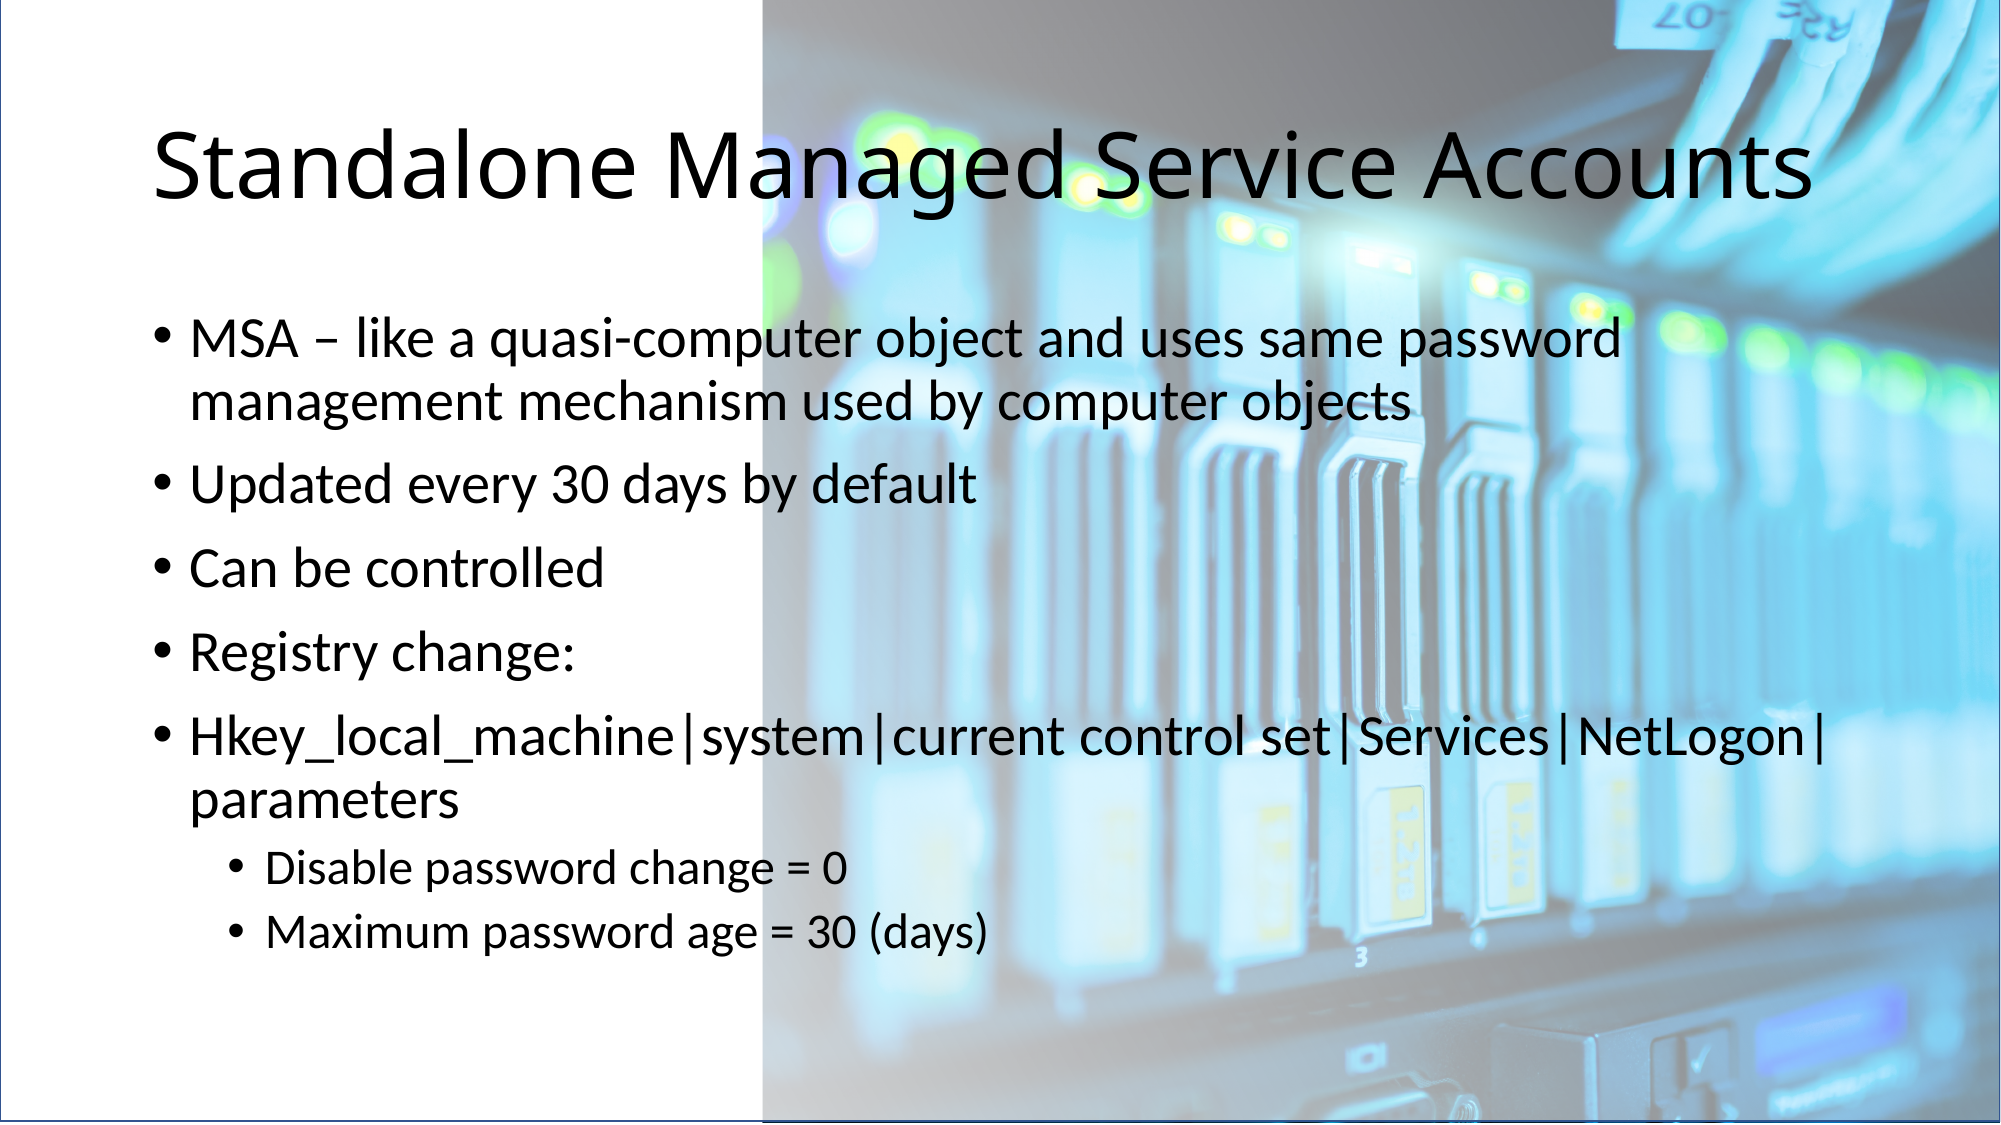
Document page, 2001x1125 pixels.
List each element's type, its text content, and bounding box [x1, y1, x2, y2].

title Standalone Managed Service Accounts [137, 59, 1863, 278]
list MSA – like a quasi-computer object and uses same password management mechanism used by computer objects Updated every 30 days by default Can be controlled Registry change: Hkey_local_machine|system|current control set|Services|NetLogon|parameters Disable password change = 0 Maximum password age = 30 (days) [137, 299, 1863, 1014]
